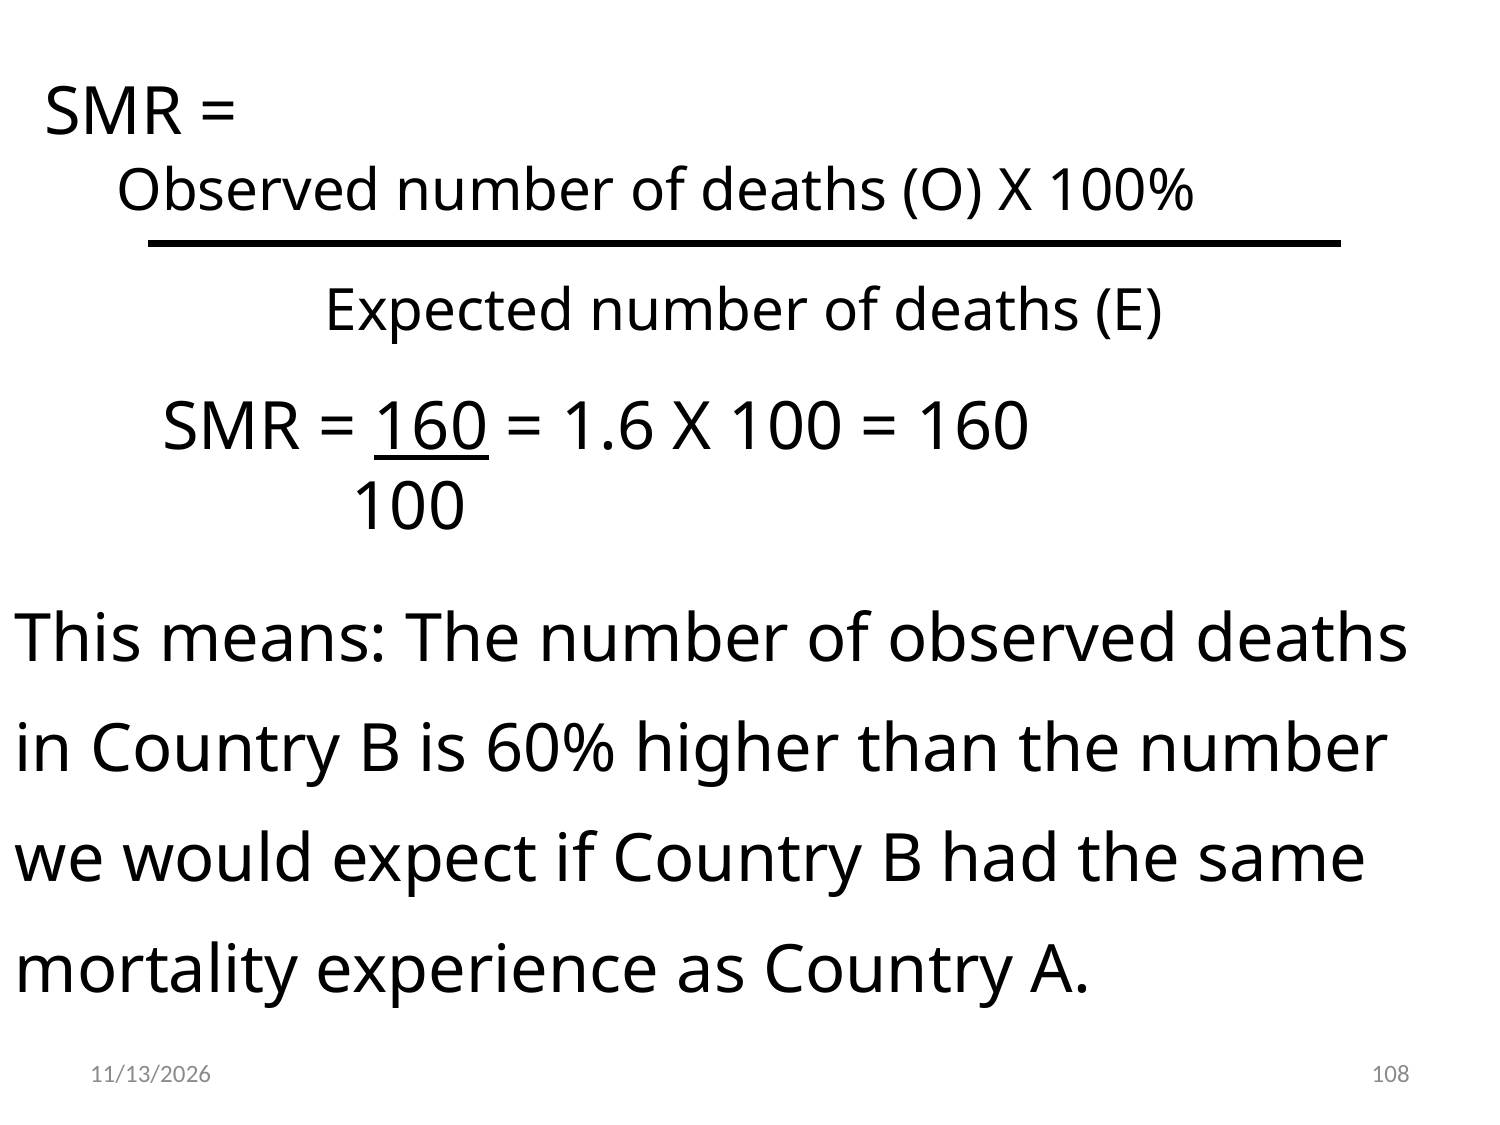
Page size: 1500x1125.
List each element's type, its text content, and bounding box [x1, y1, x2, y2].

text_box SMR = [29, 60, 1483, 475]
text_box This means: The number of observed deaths in Country B is 60% higher than the number we would expect if Country B had the same mortality experience as Country A. [0, 556, 1486, 1013]
text_box SMR = 160 = 1.6 X 100 = 160 100 [147, 375, 1294, 551]
slide_number 108 [1074, 1042, 1425, 1103]
text_box Expected number of deaths (E) [310, 264, 1178, 350]
text_box Observed number of deaths (O) X 100% [101, 144, 1461, 299]
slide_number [75, 1042, 425, 1103]
